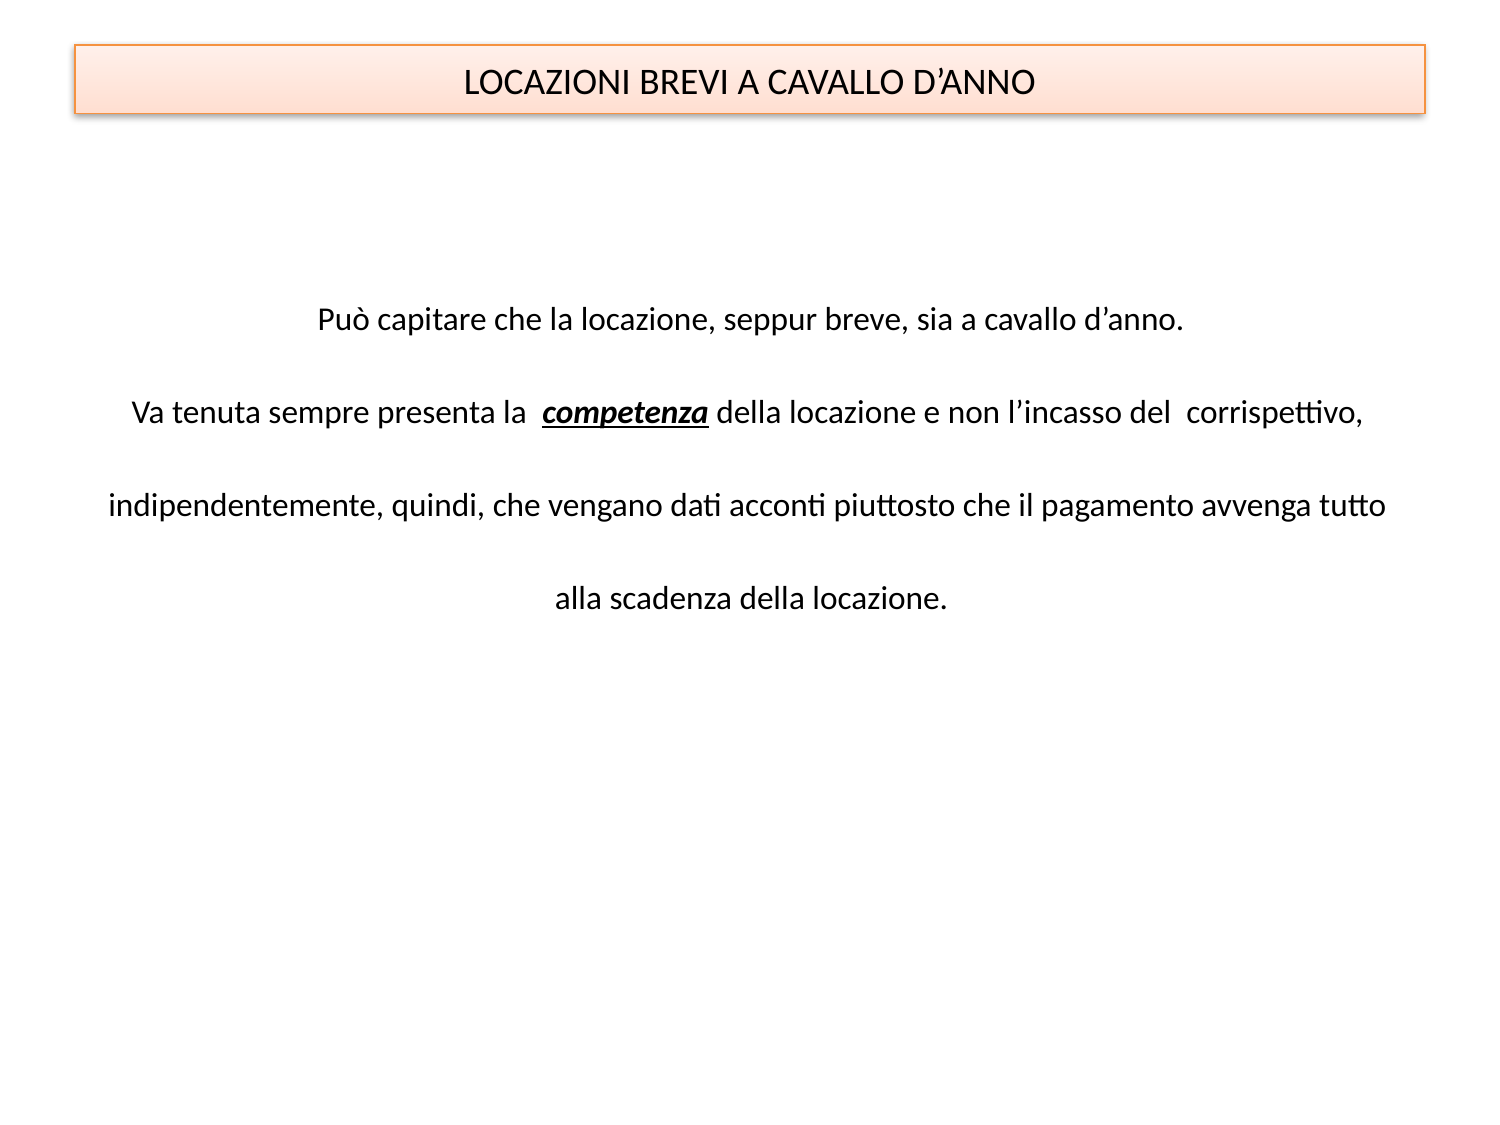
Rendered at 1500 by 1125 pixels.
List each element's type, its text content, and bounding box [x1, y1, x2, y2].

title LOCAZIONI BREVI A CAVALLO D’ANNO [74, 44, 1426, 114]
list Può capitare che la locazione, seppur breve, sia a cavallo d’anno. Va tenuta sempre presenta la competenza della locazione e non l’incasso del corrispettivo, indipendentemente, quindi, che vengano dati acconti piuttosto che il pagamento avvenga tutto alla scadenza della locazione. [76, 196, 1428, 693]
